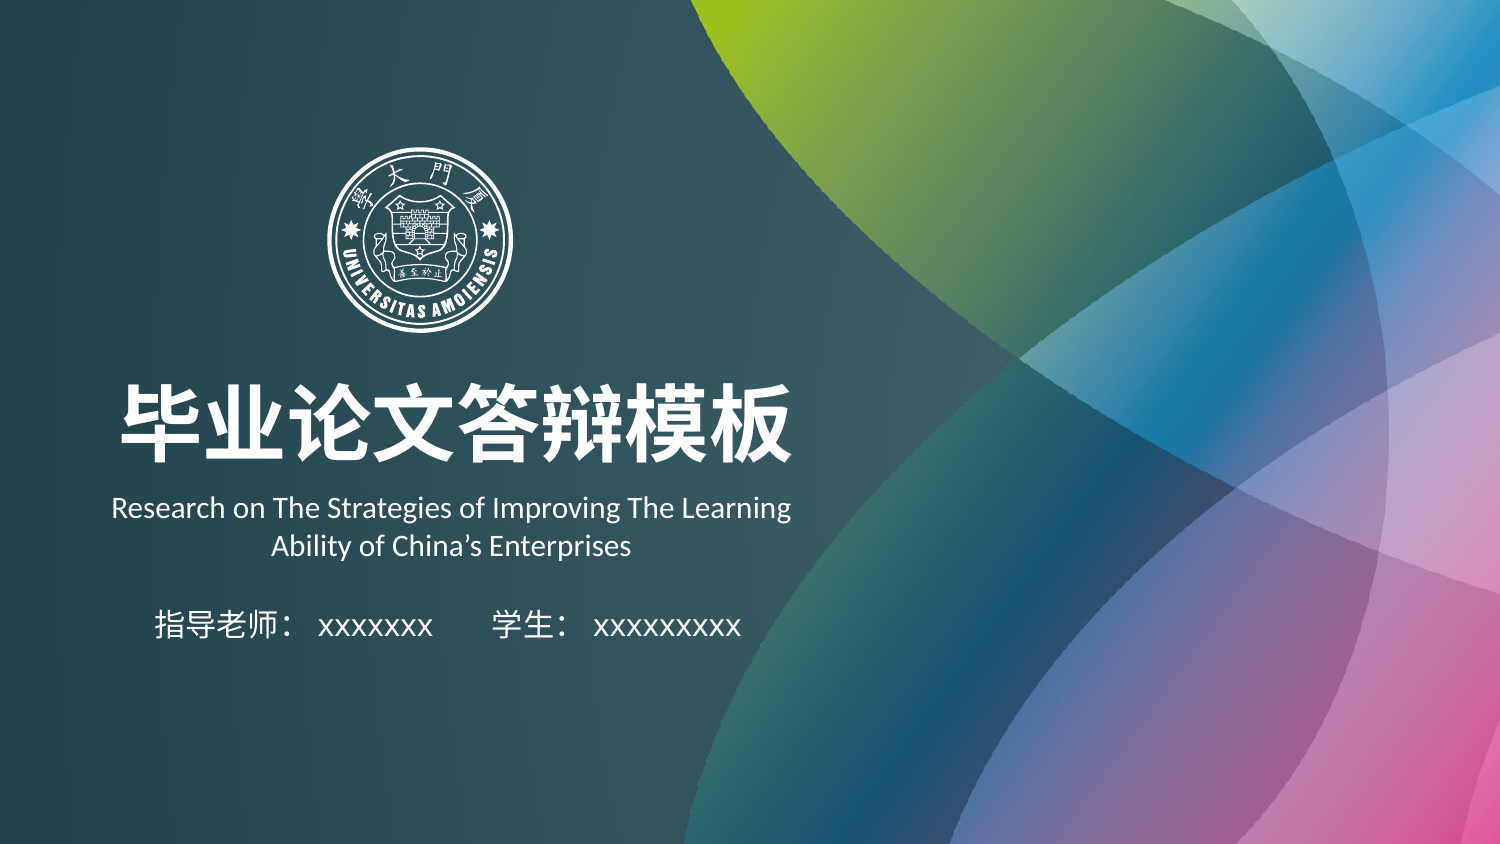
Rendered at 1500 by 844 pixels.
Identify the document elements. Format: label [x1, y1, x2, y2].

text_box [326, 147, 514, 333]
picture [0, 0, 1500, 844]
